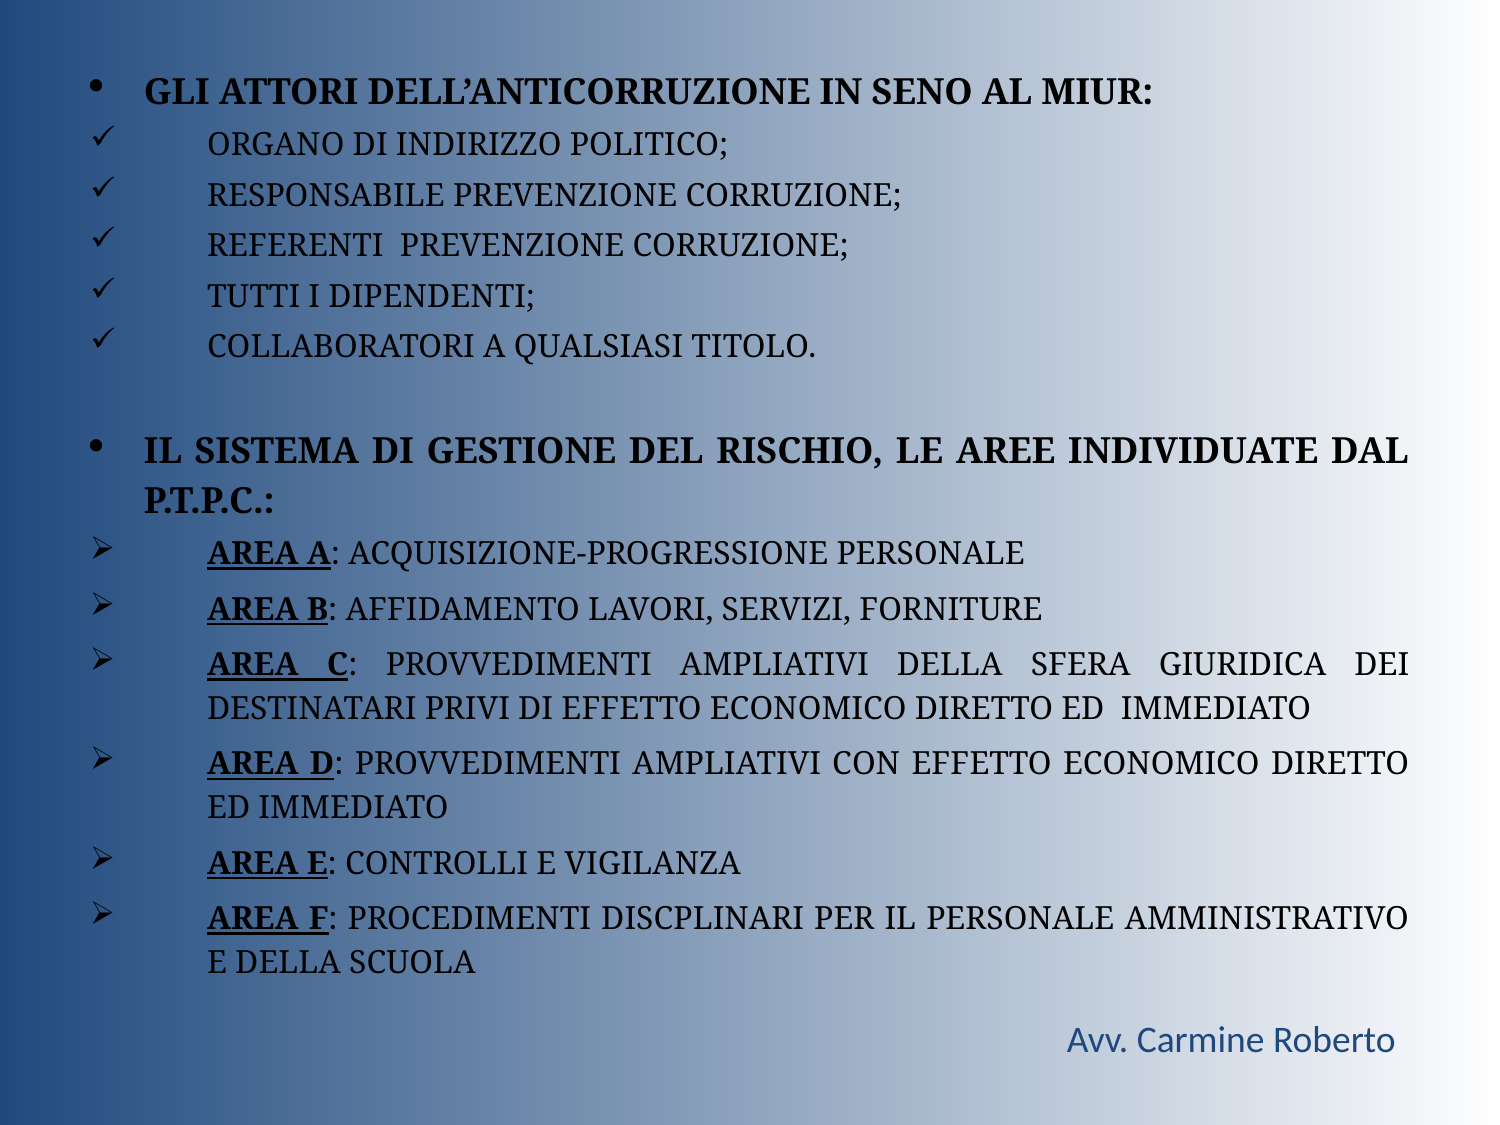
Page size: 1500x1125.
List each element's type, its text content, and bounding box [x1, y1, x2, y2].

list GLI ATTORI DELL’ANTICORRUZIONE IN SENO AL MIUR: ORGANO DI INDIRIZZO POLITICO; RESPONSABILE PREVENZIONE CORRUZIONE; REFERENTI PREVENZIONE CORRUZIONE; TUTTI I DIPENDENTI; COLLABORATORI A QUALSIASI TITOLO. IL SISTEMA DI GESTIONE DEL RISCHIO, LE AREE INDIVIDUATE DAL P.T.P.C.: AREA A: ACQUISIZIONE-PROGRESSIONE PERSONALE AREA B: AFFIDAMENTO LAVORI, SERVIZI, FORNITURE AREA C: PROVVEDIMENTI AMPLIATIVI DELLA SFERA GIURIDICA DEI DESTINATARI PRIVI DI EFFETTO ECONOMICO DIRETTO ED IMMEDIATO AREA D: PROVVEDIMENTI AMPLIATIVI CON EFFETTO ECONOMICO DIRETTO ED IMMEDIATO AREA E: CONTROLLI E VIGILANZA AREA F: PROCEDIMENTI DISCPLINARI PER IL PERSONALE AMMINISTRATIVO E DELLA SCUOLA [75, 54, 1425, 1005]
text_box Avv. Carmine Roberto [1052, 1007, 1425, 1067]
